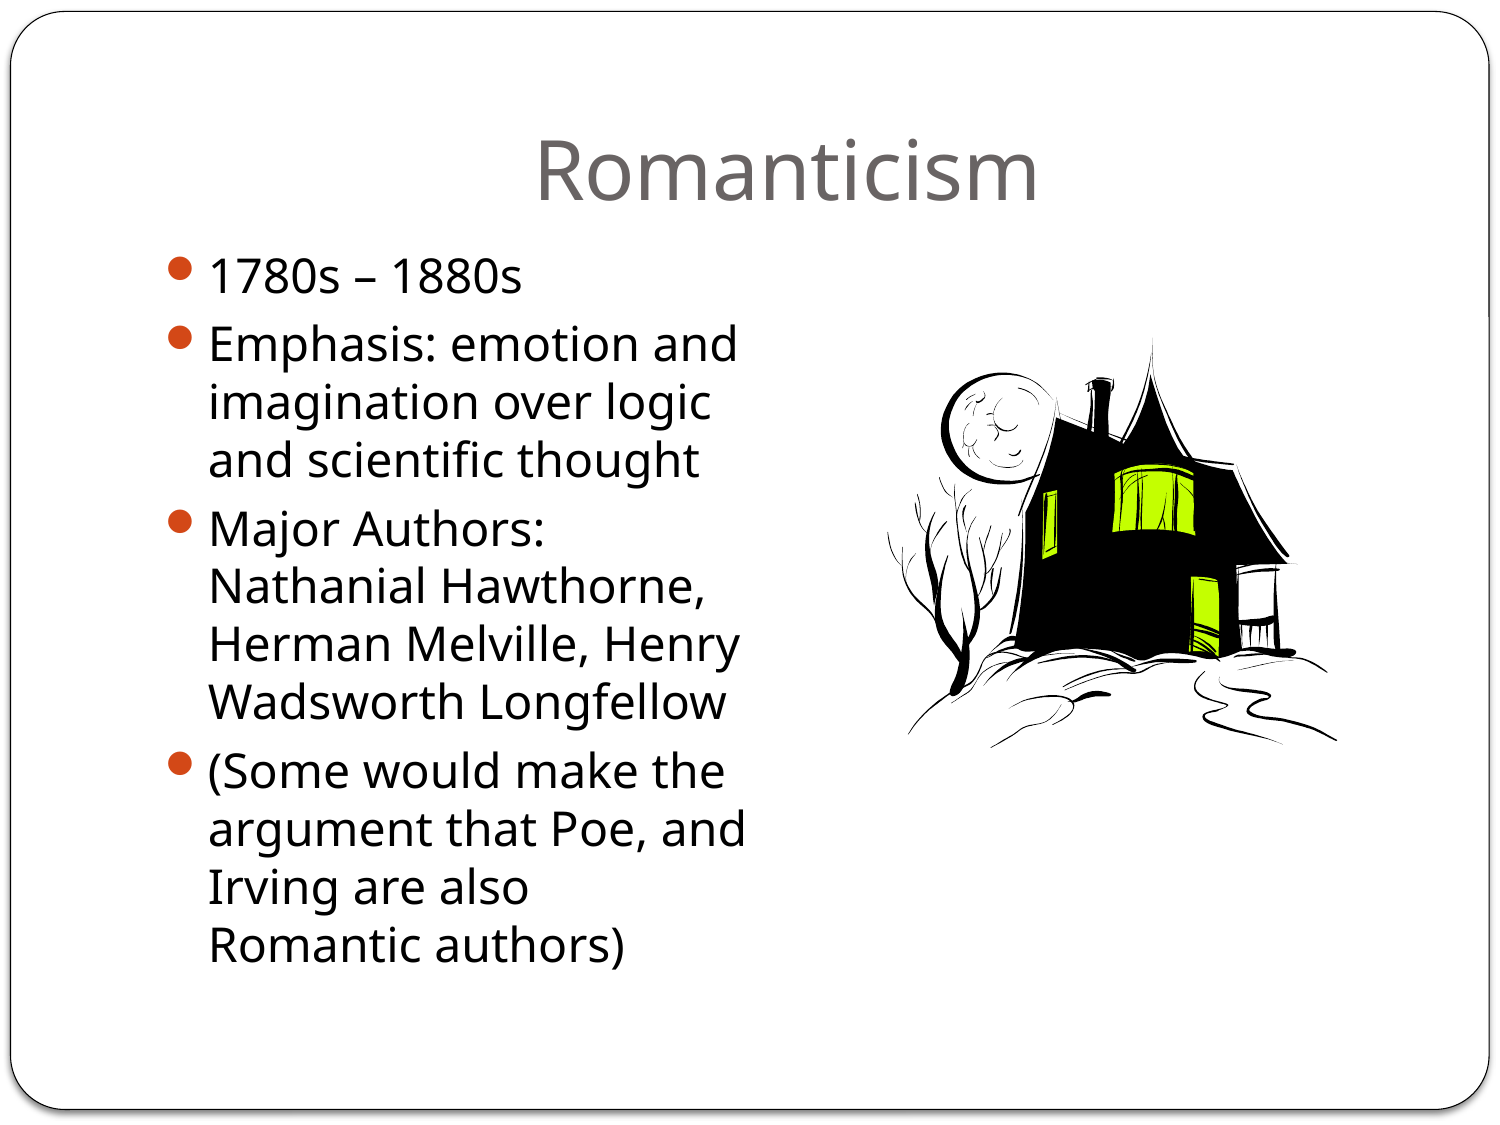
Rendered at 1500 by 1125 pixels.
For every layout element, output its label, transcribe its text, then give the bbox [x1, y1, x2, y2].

picture [887, 337, 1338, 749]
list 1780s – 1880s Emphasis: emotion and imagination over logic and scientific thought Major Authors: Nathanial Hawthorne, Herman Melville, Henry Wadsworth Longfellow (Some would make the argument that Poe, and Irving are also Romantic authors) [150, 237, 765, 988]
title Romanticism [150, 45, 1425, 233]
